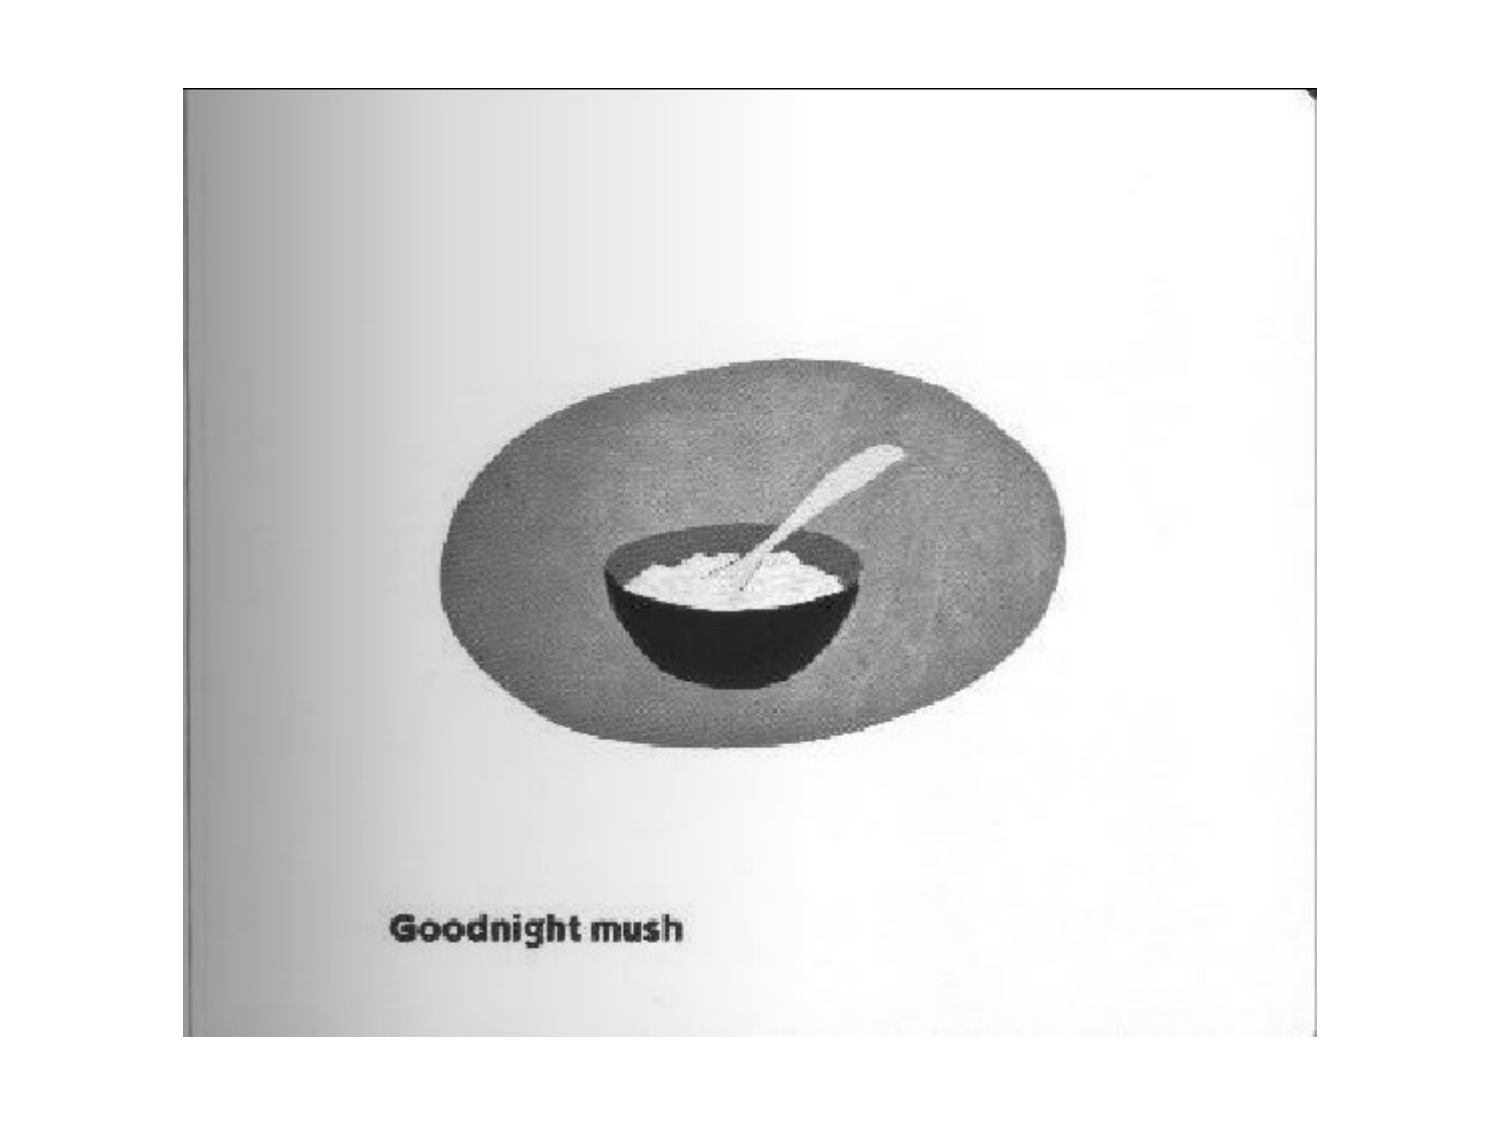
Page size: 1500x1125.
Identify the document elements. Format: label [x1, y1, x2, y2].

picture [182, 88, 1318, 1037]
